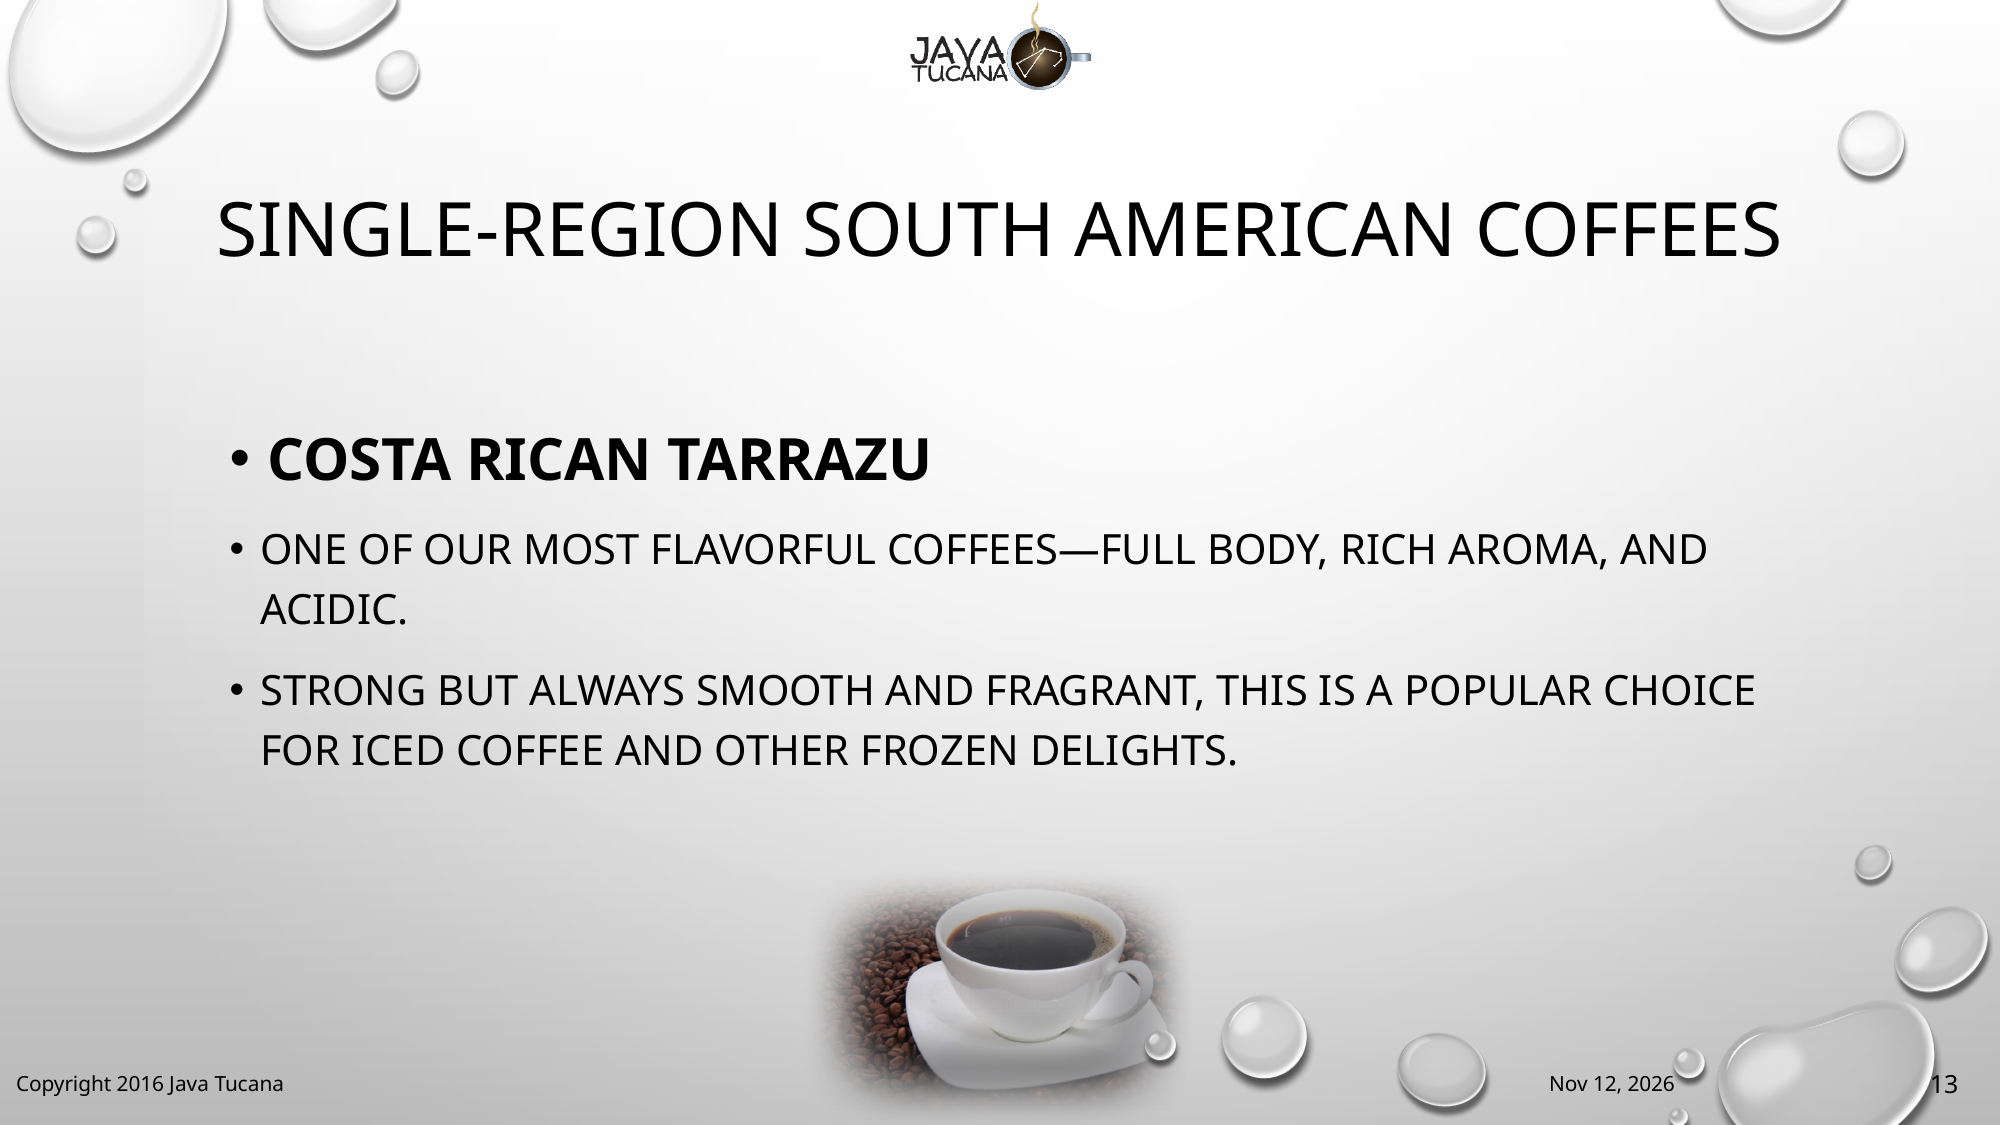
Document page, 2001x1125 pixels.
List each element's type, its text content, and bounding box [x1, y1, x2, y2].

slide_number 25-May-16 [1239, 1055, 1690, 1116]
title Single-region South American coffees [149, 101, 1851, 364]
footer Copyright 2016 Java Tucana [1, 1055, 1096, 1116]
slide_number 13 [1848, 1055, 1974, 1116]
list Costa Rican Tarrazu One of our most flavorful coffees—full body, rich aroma, and acidic. Strong but always smooth and fragrant, this is a popular choice for iced coffee and other frozen delights. [214, 400, 1786, 919]
picture [0, 0, 2001, 1125]
